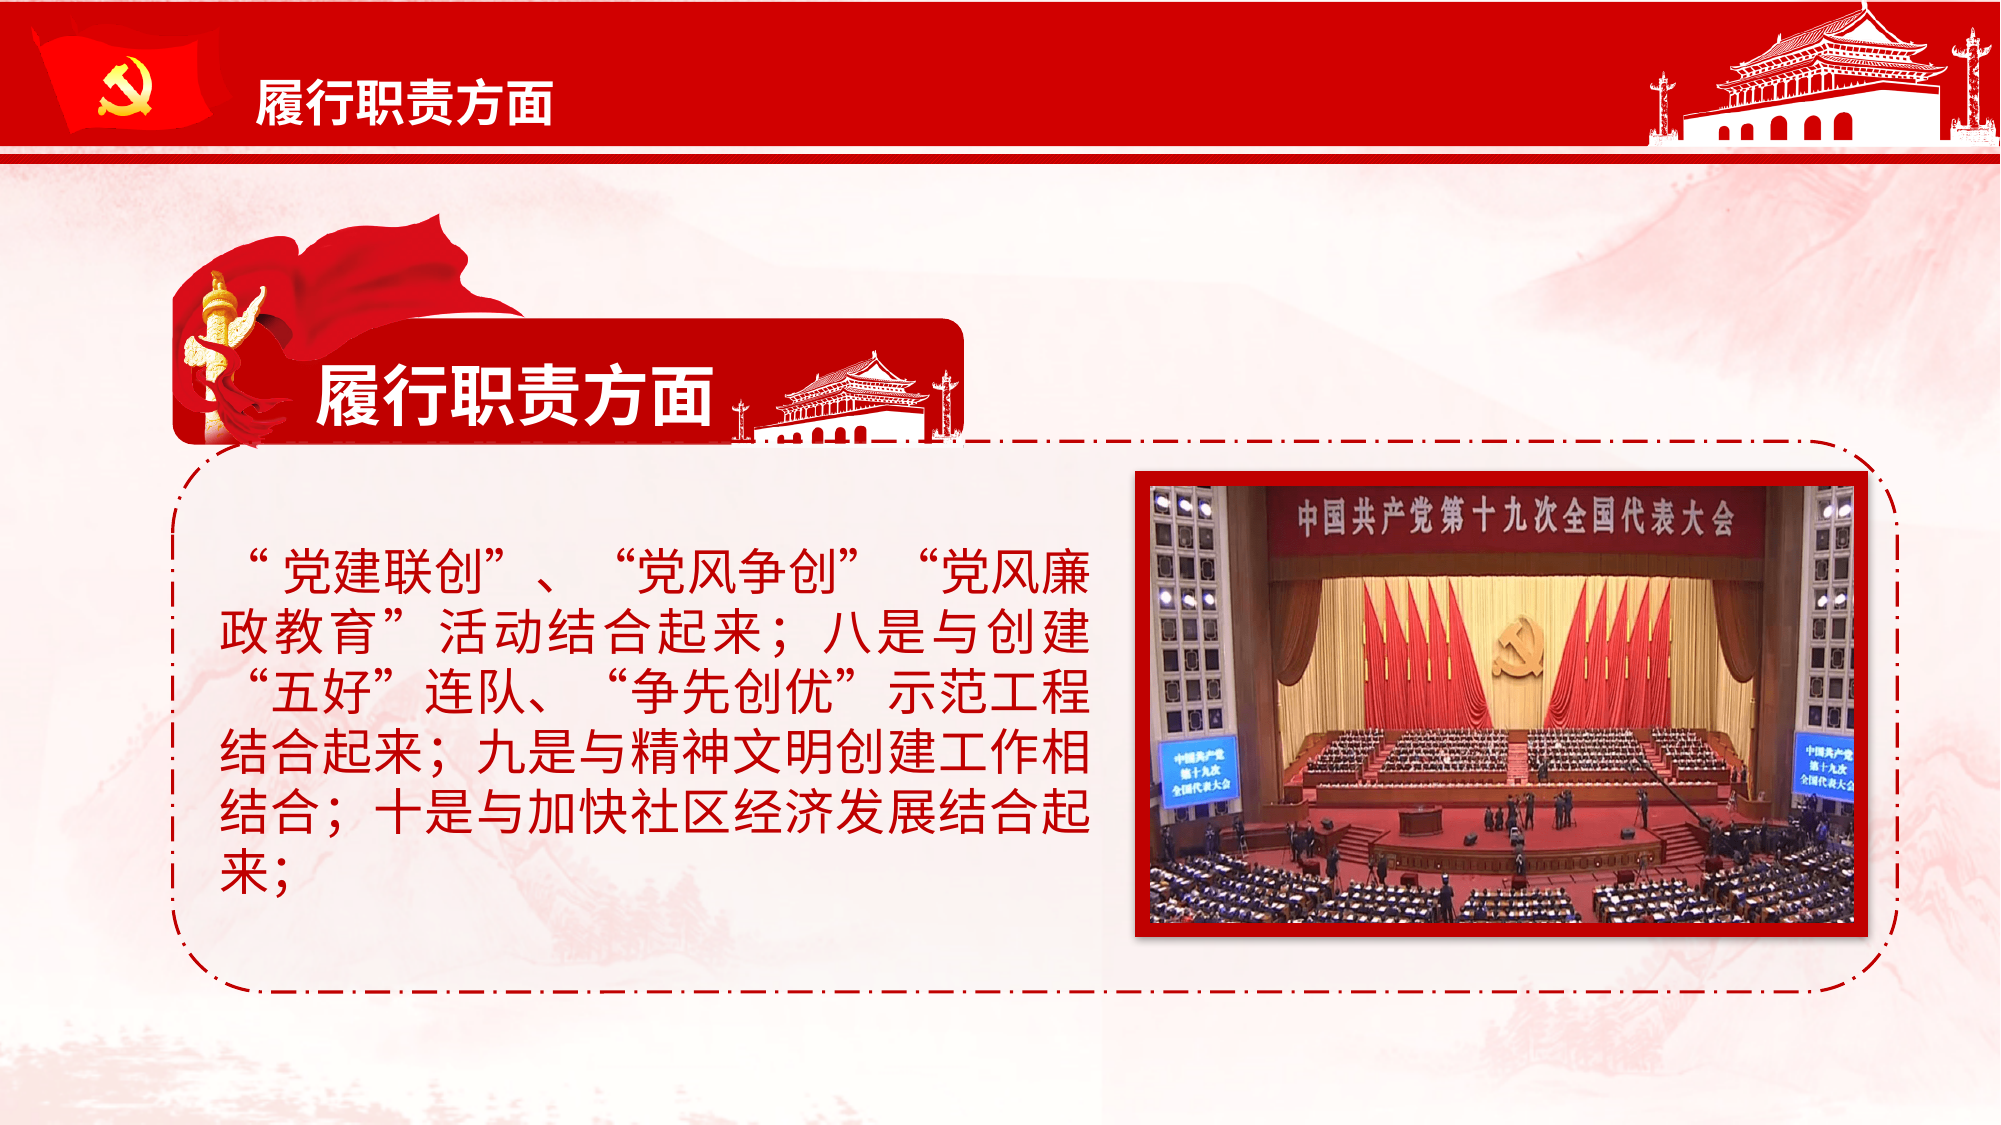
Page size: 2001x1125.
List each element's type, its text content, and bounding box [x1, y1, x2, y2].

picture [0, 0, 2001, 1125]
text_box [172, 441, 1898, 992]
picture [31, 14, 233, 134]
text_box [172, 192, 964, 475]
text_box 履行职责方面 [240, 64, 570, 139]
text_box “党建联创”、“党风争创”“党风廉政教育”活动结合起来；八是与创建“五好”连队、“争先创优”示范工程结合起来；九是与精神文明创建工作相结合；十是与加快社区经济发展结合起来； [204, 533, 1106, 909]
